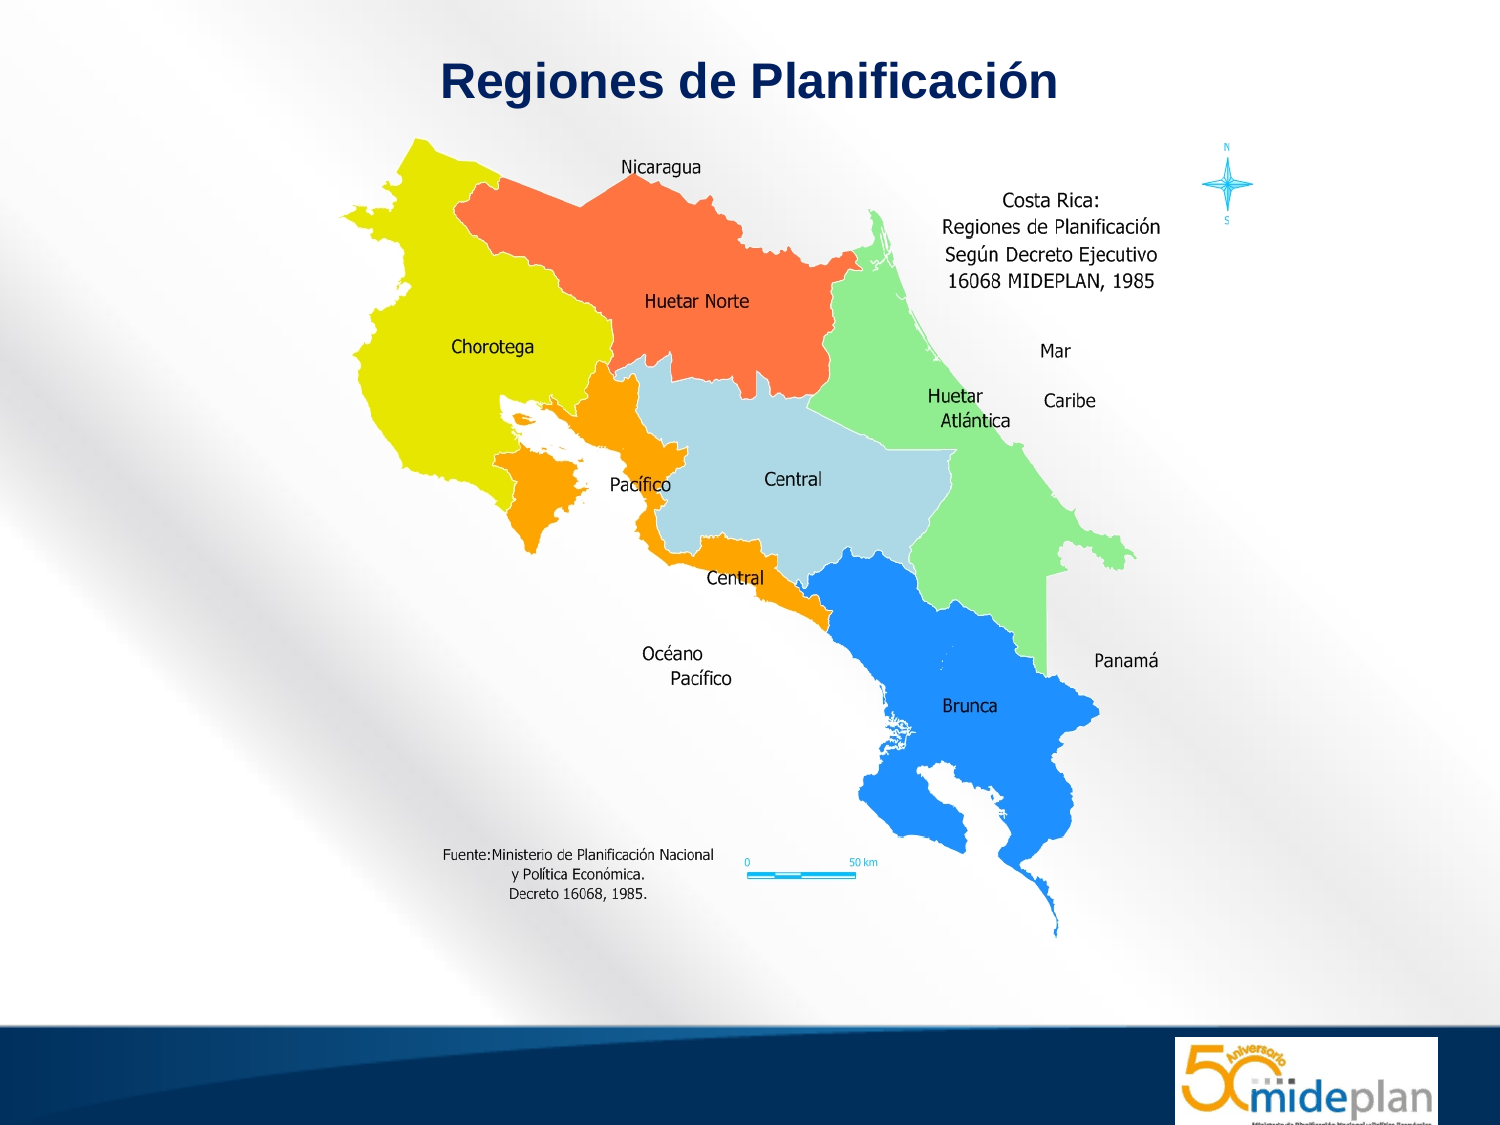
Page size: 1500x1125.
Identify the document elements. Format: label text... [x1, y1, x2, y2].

title Regiones de Planificación [74, 44, 1426, 113]
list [199, 137, 1271, 938]
picture [0, 0, 1500, 1125]
